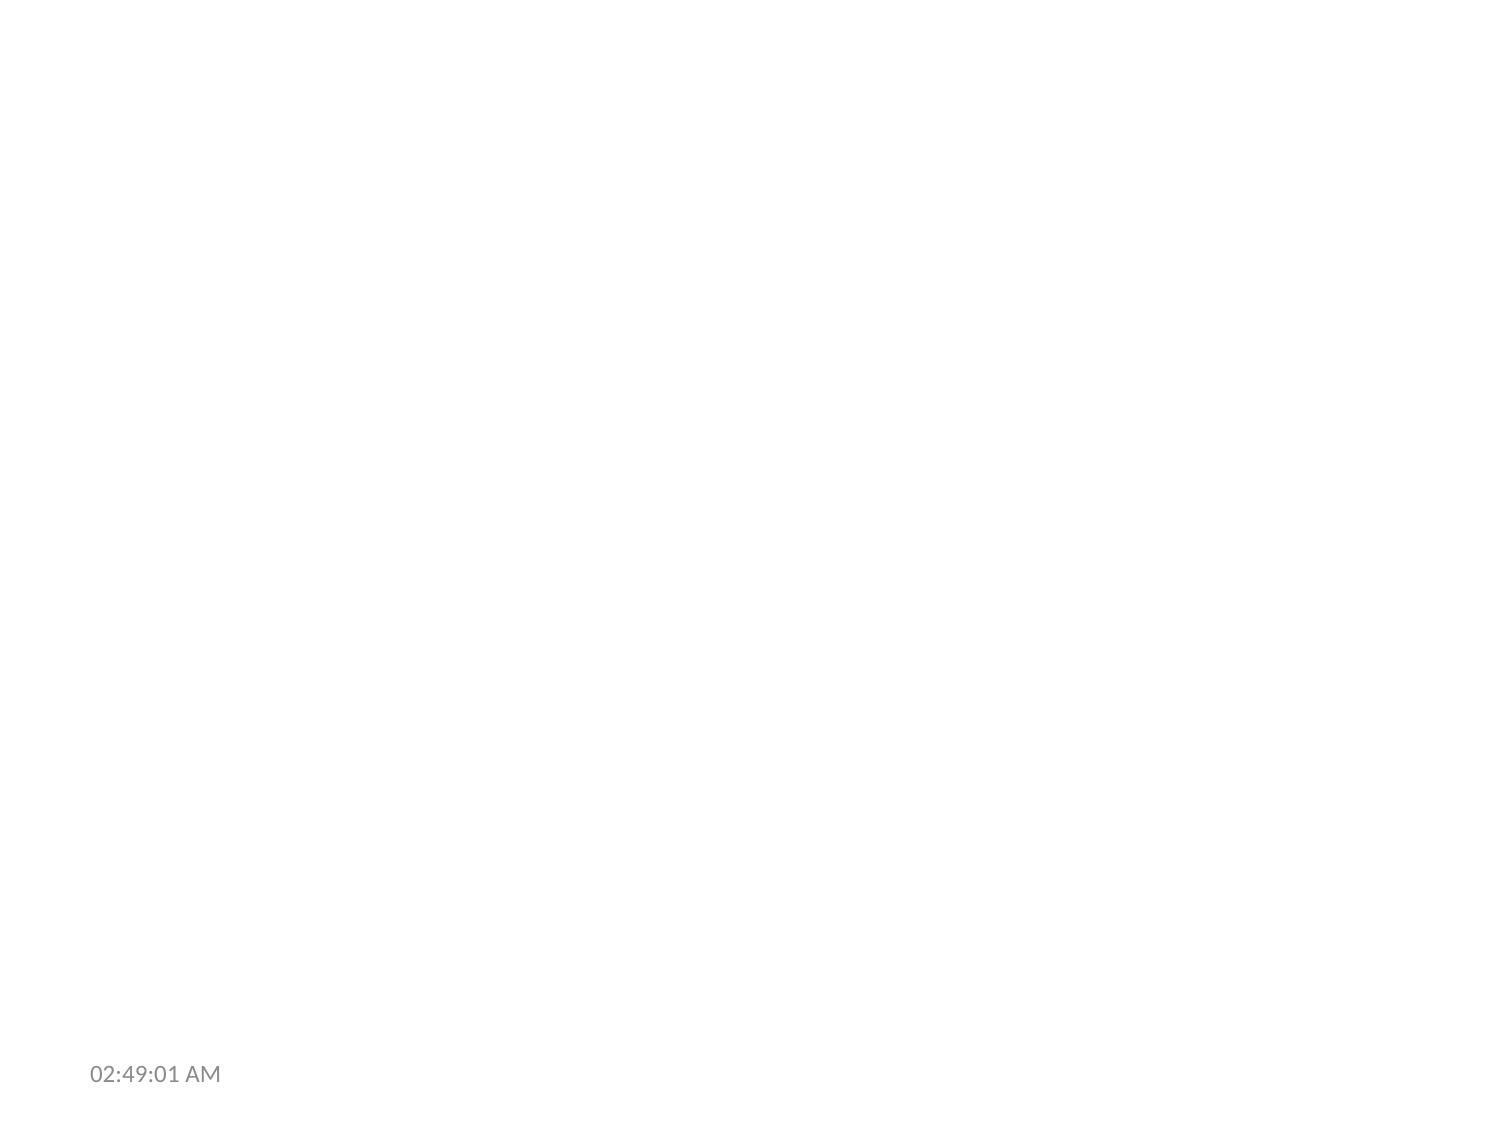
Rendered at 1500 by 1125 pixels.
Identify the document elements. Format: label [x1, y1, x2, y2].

slide_number [75, 1042, 425, 1103]
